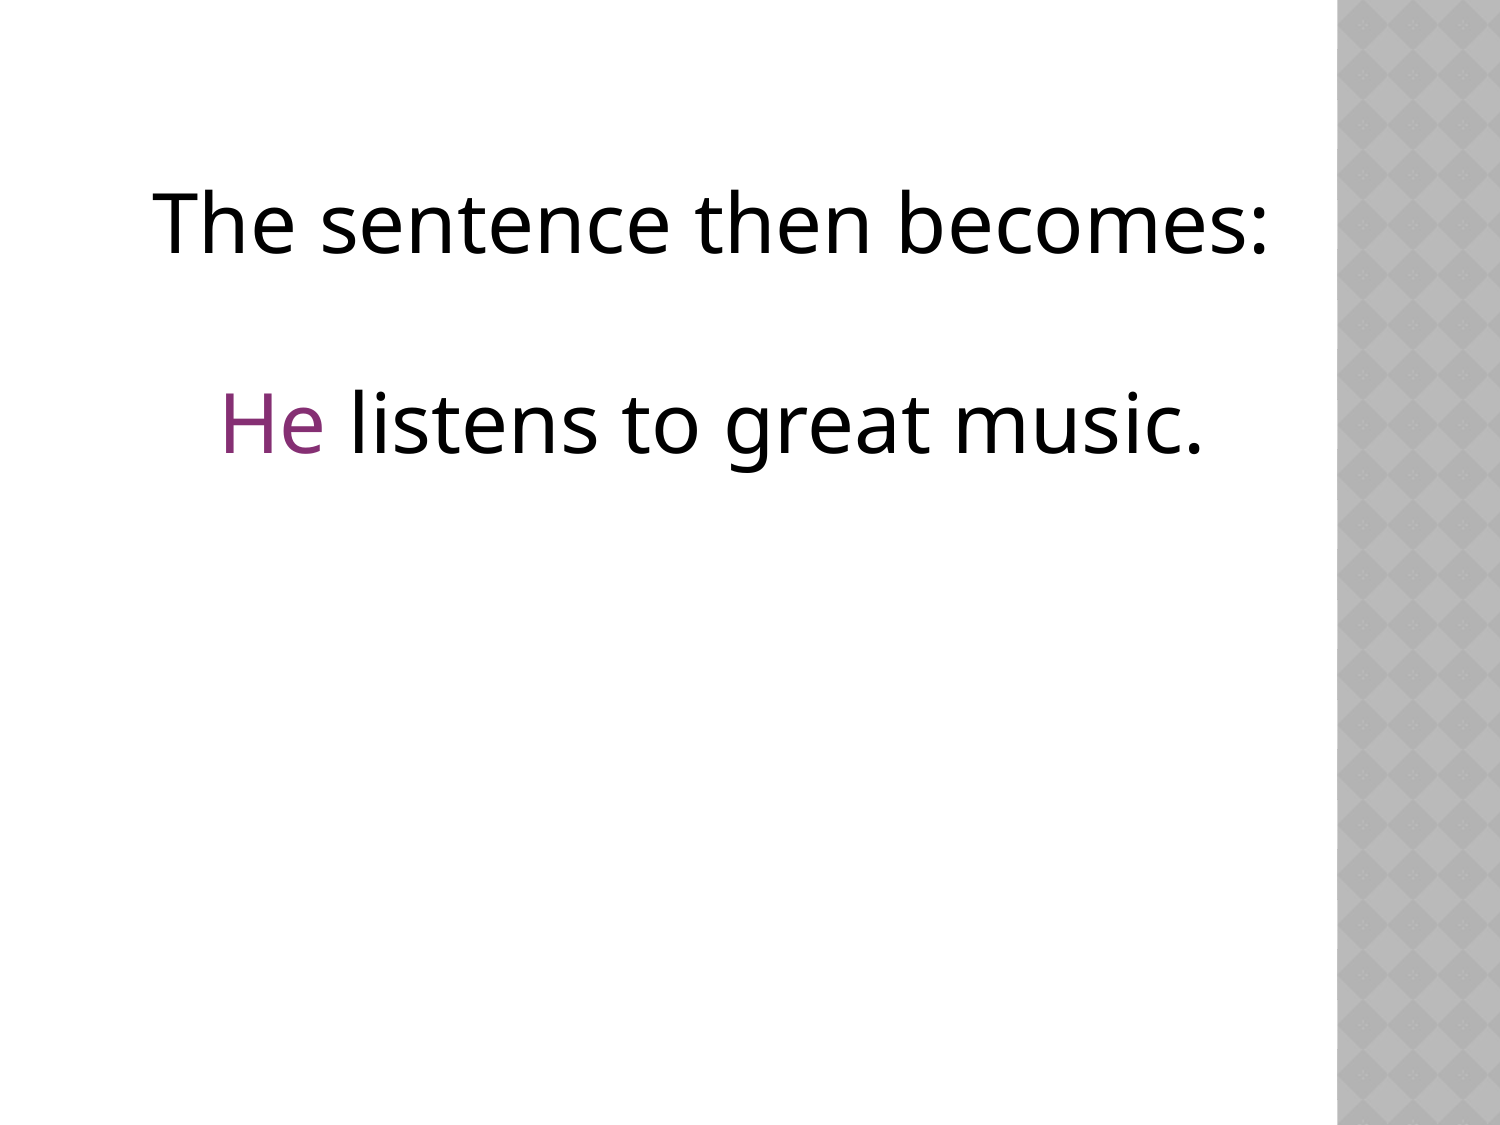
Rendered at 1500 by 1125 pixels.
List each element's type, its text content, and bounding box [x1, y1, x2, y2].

text_box The sentence then becomes: He listens to great music. [112, 62, 1313, 478]
